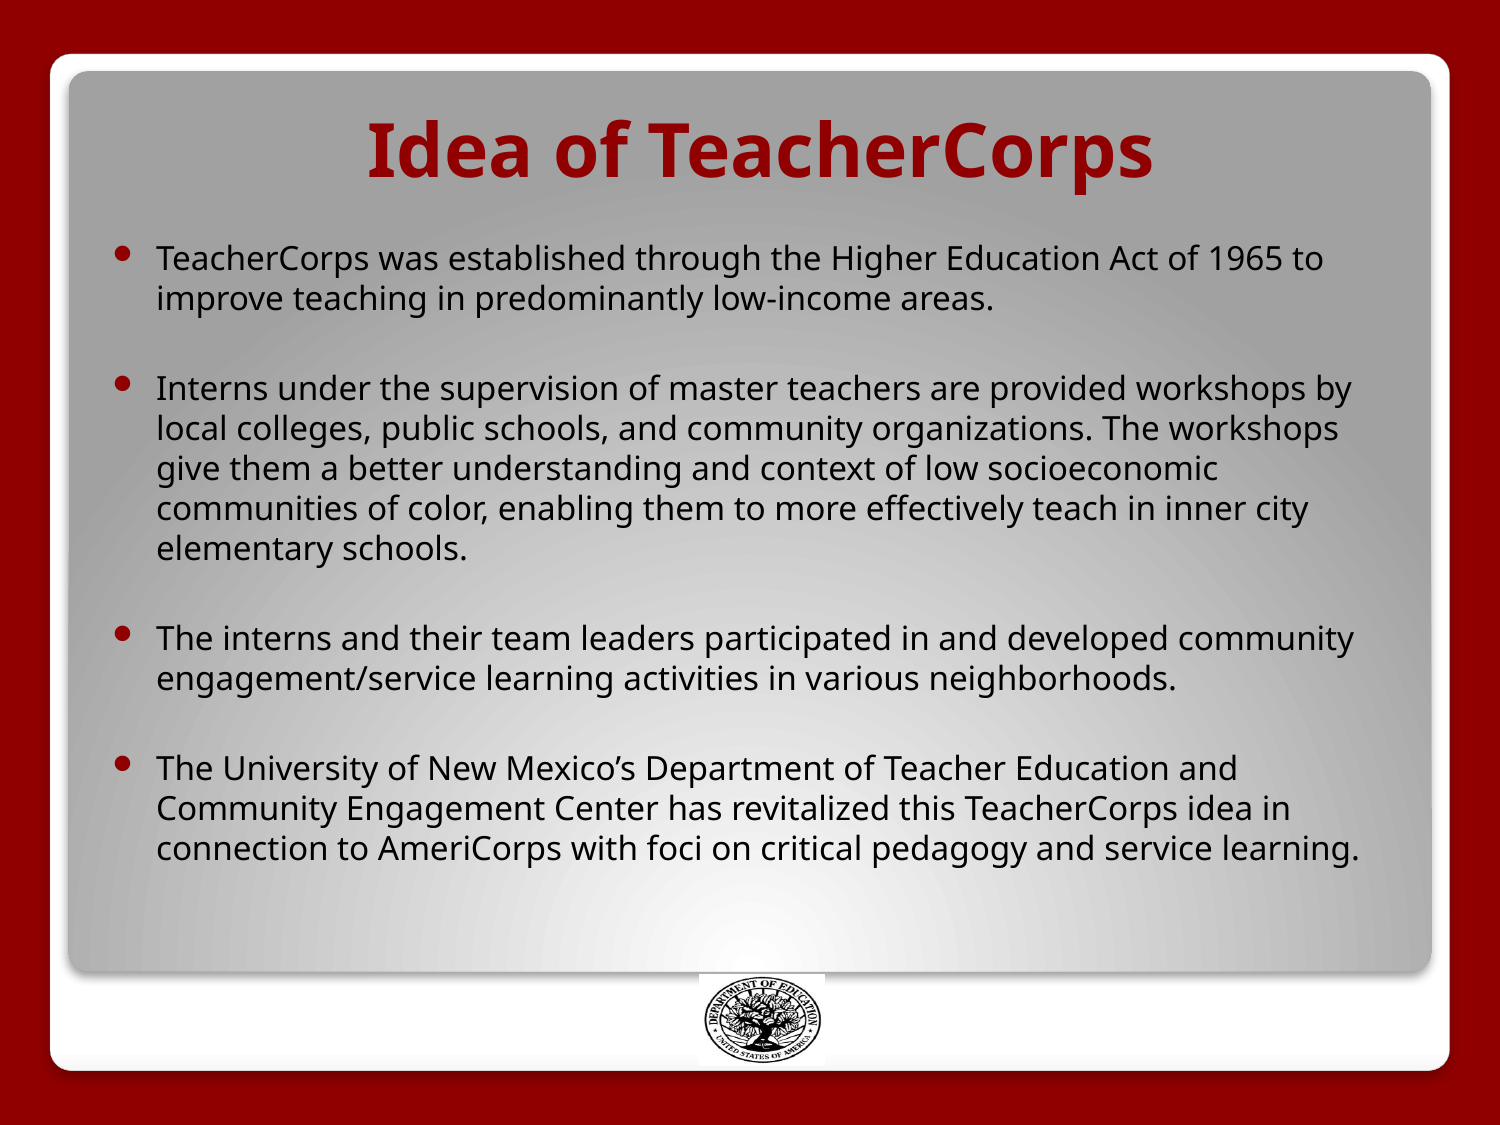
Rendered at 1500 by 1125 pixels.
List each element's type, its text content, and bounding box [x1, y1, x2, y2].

picture [699, 974, 826, 1066]
list Idea of TeacherCorps TeacherCorps was established through the Higher Education Act of 1965 to improve teaching in predominantly low-income areas. Interns under the supervision of master teachers are provided workshops by local colleges, public schools, and community organizations. The workshops give them a better understanding and context of low socioeconomic communities of color, enabling them to more effectively teach in inner city elementary schools. The interns and their team leaders participated in and developed community engagement/service learning activities in various neighborhoods. The University of New Mexico’s Department of Teacher Education and Community Engagement Center has revitalized this TeacherCorps idea in connection to AmeriCorps with foci on critical pedagogy and service learning. [82, 86, 1426, 913]
